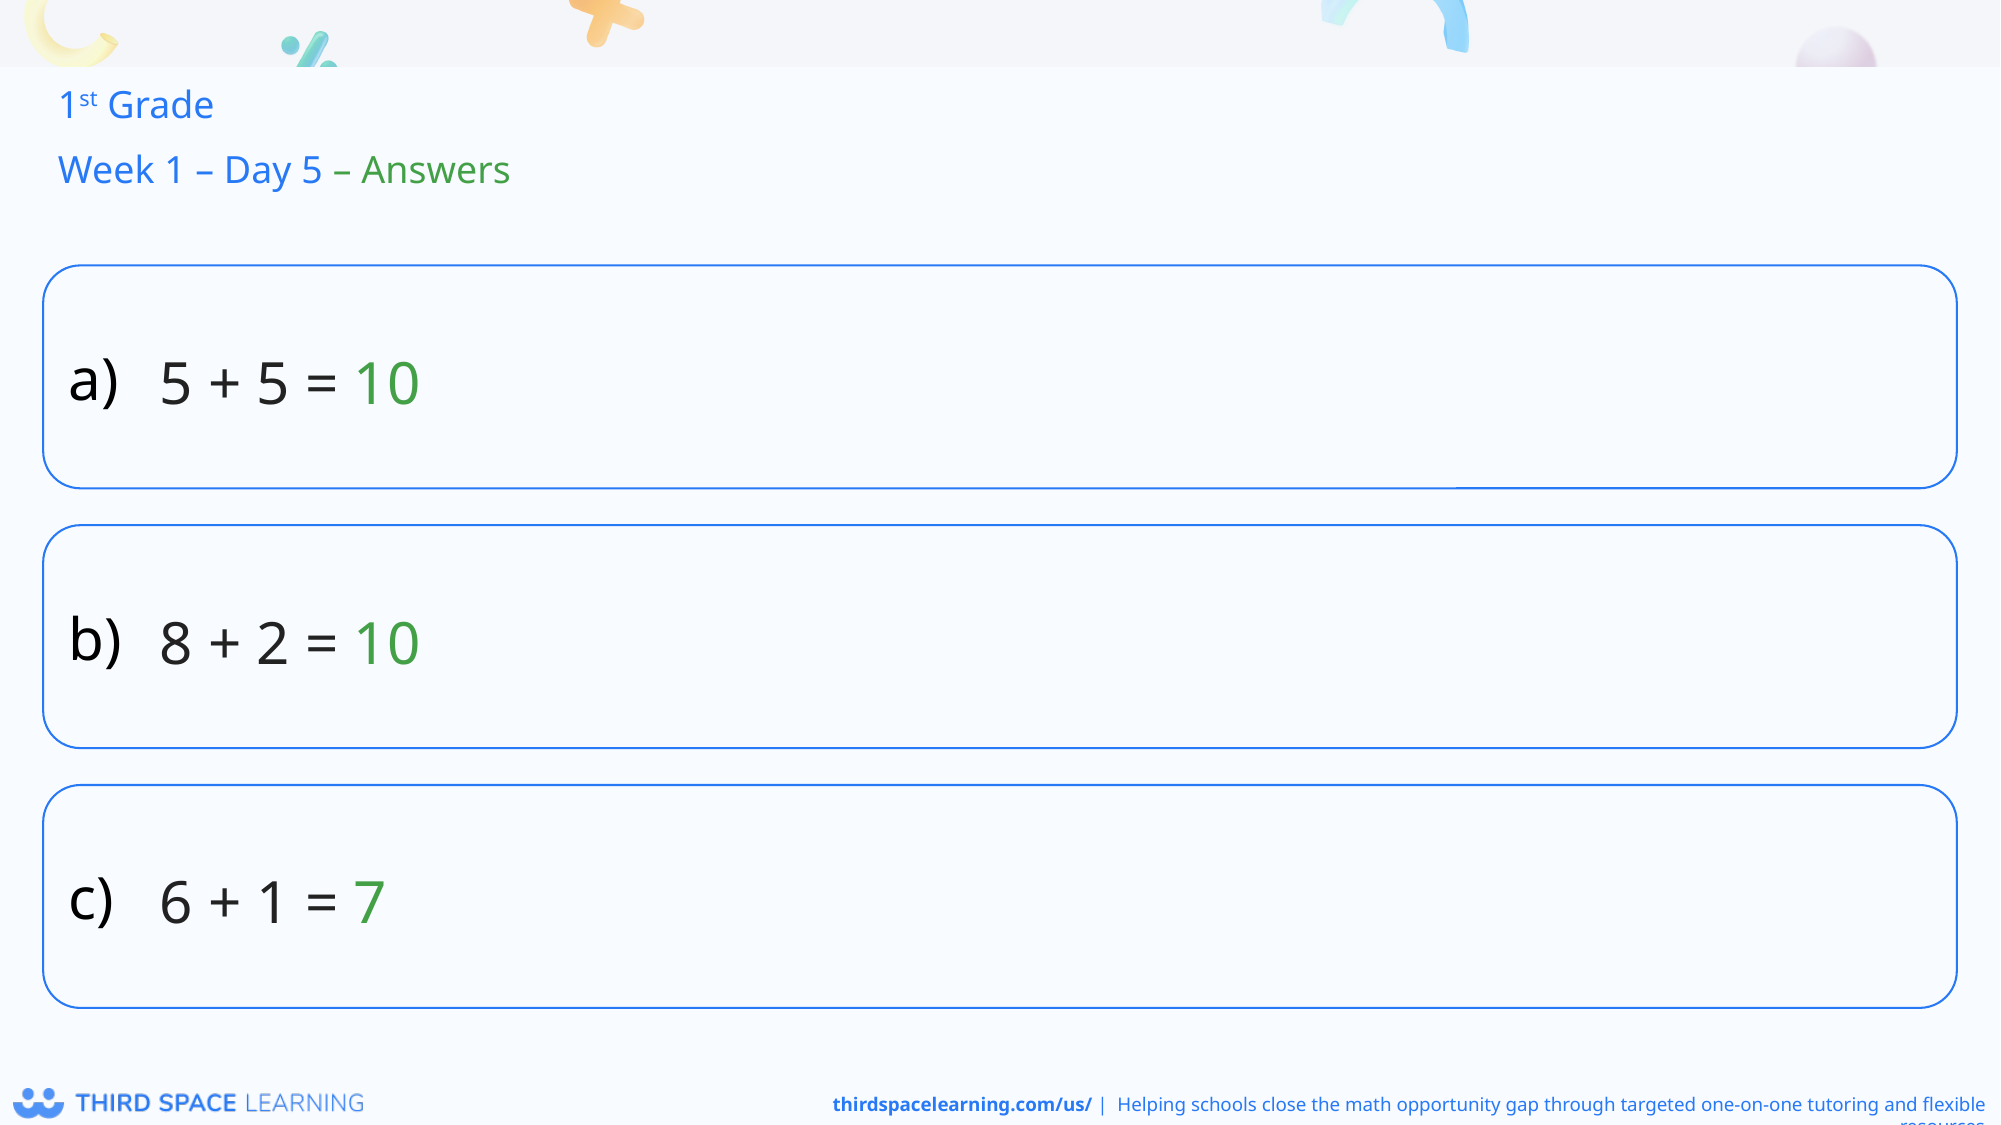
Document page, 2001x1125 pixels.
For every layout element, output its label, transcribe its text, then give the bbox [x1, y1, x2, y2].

list 5 + 5 = 10 [144, 288, 1922, 474]
list 6 + 1 = 7 [144, 807, 1922, 994]
picture [13, 1088, 365, 1119]
text_box 1st Grade Week 1 – Day 5 – Answers [43, 73, 705, 212]
picture [0, 0, 2000, 67]
list 8 + 2 = 10 [144, 548, 1922, 734]
